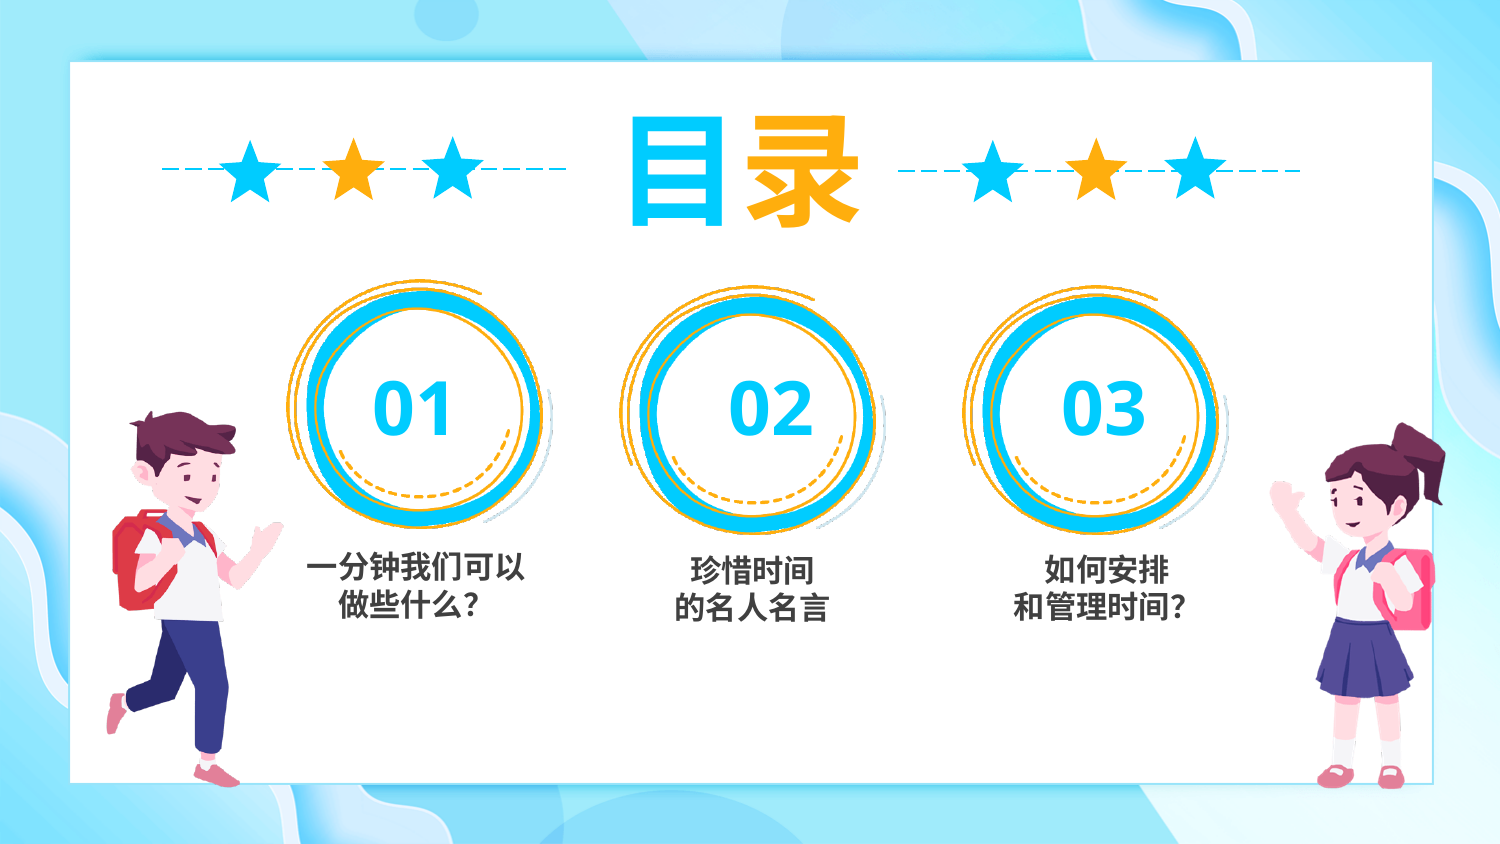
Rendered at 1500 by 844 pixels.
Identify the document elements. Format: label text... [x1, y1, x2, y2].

text_box [223, 169, 277, 205]
text_box [969, 172, 1017, 205]
text_box [1174, 172, 1217, 201]
text_box [329, 169, 378, 203]
picture [0, 0, 1500, 844]
text_box 目录 [592, 84, 888, 250]
text_box 如何安排 和管理时间？ [965, 542, 1250, 633]
text_box [1075, 172, 1118, 203]
text_box [1161, 133, 1230, 171]
text_box [319, 134, 388, 168]
text_box [216, 136, 284, 168]
text_box [418, 133, 487, 168]
text_box 一分钟我们可以 做些什么？ [300, 540, 554, 630]
text_box [959, 136, 1027, 171]
text_box 珍惜时间 的名人名言 [619, 543, 886, 634]
text_box [430, 169, 476, 201]
text_box [1062, 134, 1131, 171]
